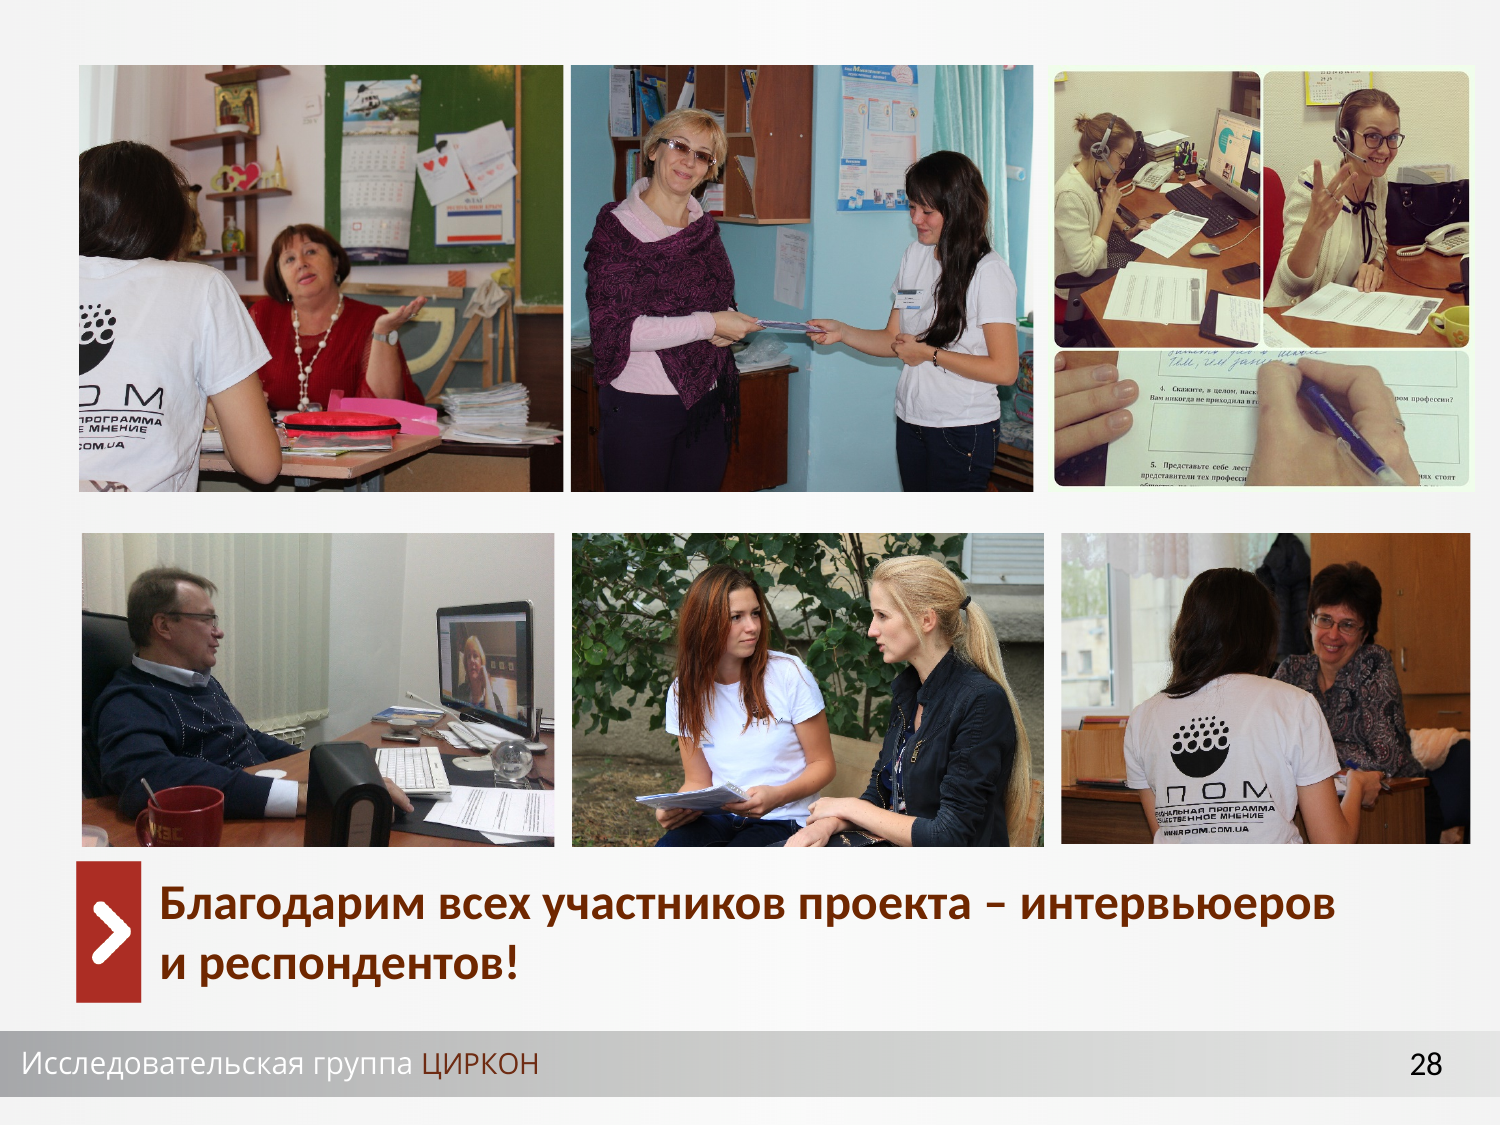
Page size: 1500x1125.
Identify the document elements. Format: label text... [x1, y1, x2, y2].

picture [572, 532, 1044, 847]
list Благодарим всех участников проекта – интервьюеров и респондентов! [159, 869, 1353, 1012]
picture [1061, 532, 1471, 845]
picture [78, 65, 564, 492]
picture [570, 65, 1034, 492]
picture [0, 532, 1500, 1097]
picture [1048, 65, 1475, 492]
